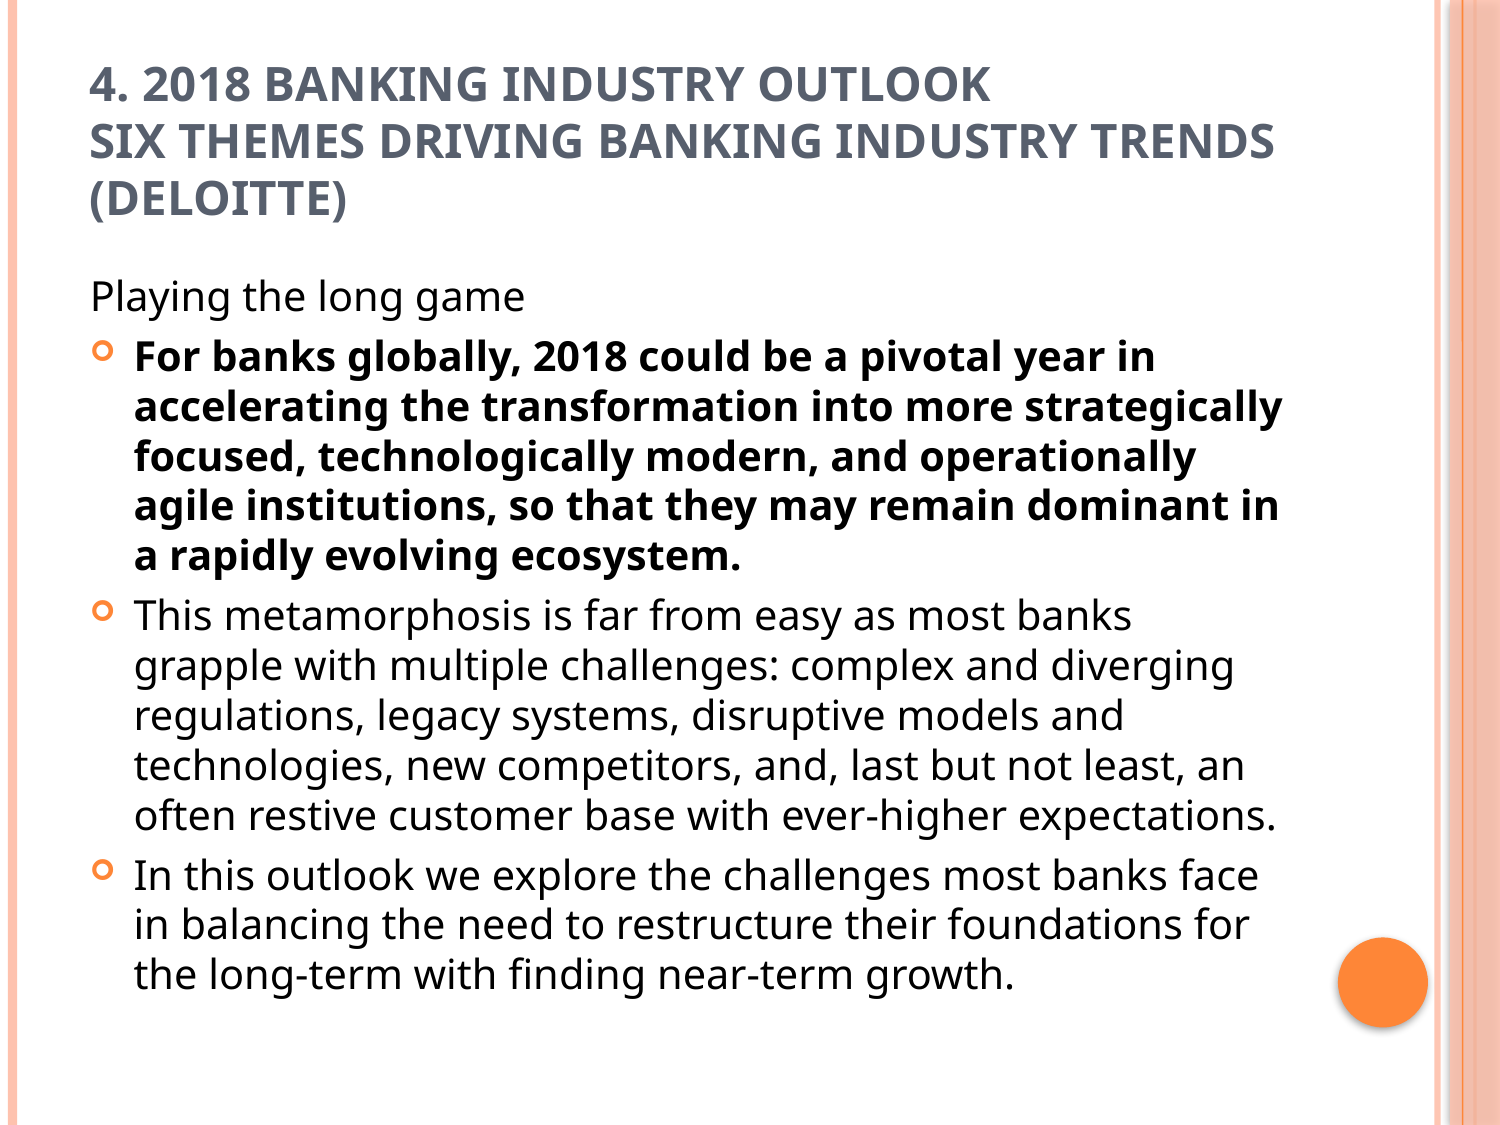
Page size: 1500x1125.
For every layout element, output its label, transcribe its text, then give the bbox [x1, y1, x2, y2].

list Playing the long game For banks globally, 2018 could be a pivotal year in accelerating the transformation into more strategically focused, technologically modern, and operationally agile institutions, so that they may remain dominant in a rapidly evolving ecosystem. This metamorphosis is far from easy as most banks grapple with multiple challenges: complex and diverging regulations, legacy systems, disruptive models and technologies, new competitors, and, last but not least, an often restive customer base with ever-higher expectations. In this outlook we explore the challenges most banks face in balancing the need to restructure their foundations for the long-term with finding near-term growth. [75, 262, 1300, 1062]
title 4. 2018 Banking Industry Outlook Six themes driving banking industry trends (Deloitte) [75, 45, 1300, 233]
